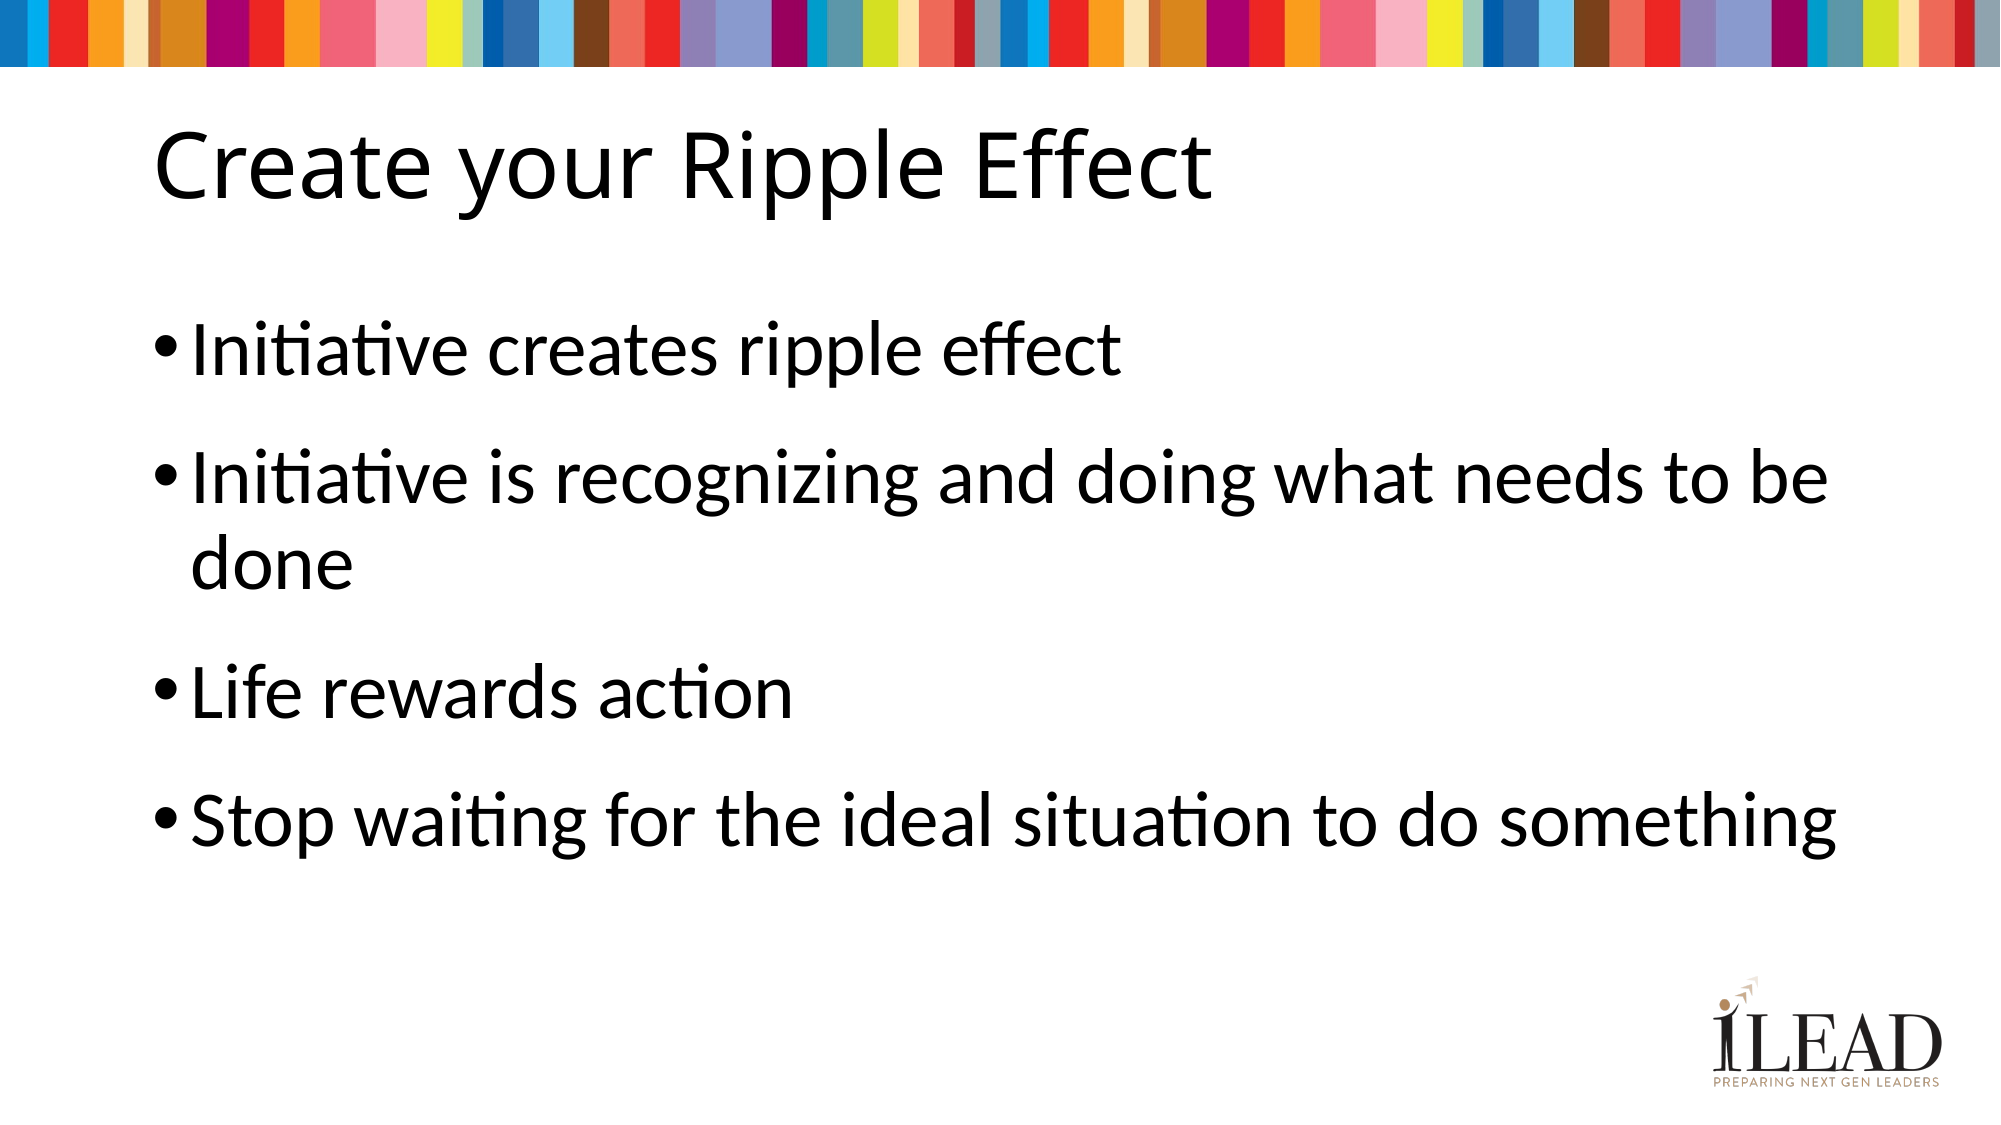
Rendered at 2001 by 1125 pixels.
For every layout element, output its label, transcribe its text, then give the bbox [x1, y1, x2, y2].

picture [1048, 0, 1808, 67]
picture [48, 0, 808, 67]
list Initiative creates ripple effect Initiative is recognizing and doing what needs to be done Life rewards action Stop waiting for the ideal situation to do something [137, 299, 1863, 933]
picture [1709, 972, 1945, 1091]
picture [828, 0, 1026, 67]
title Create your Ripple Effect [137, 67, 1863, 278]
picture [0, 0, 26, 67]
picture [1828, 0, 2000, 67]
